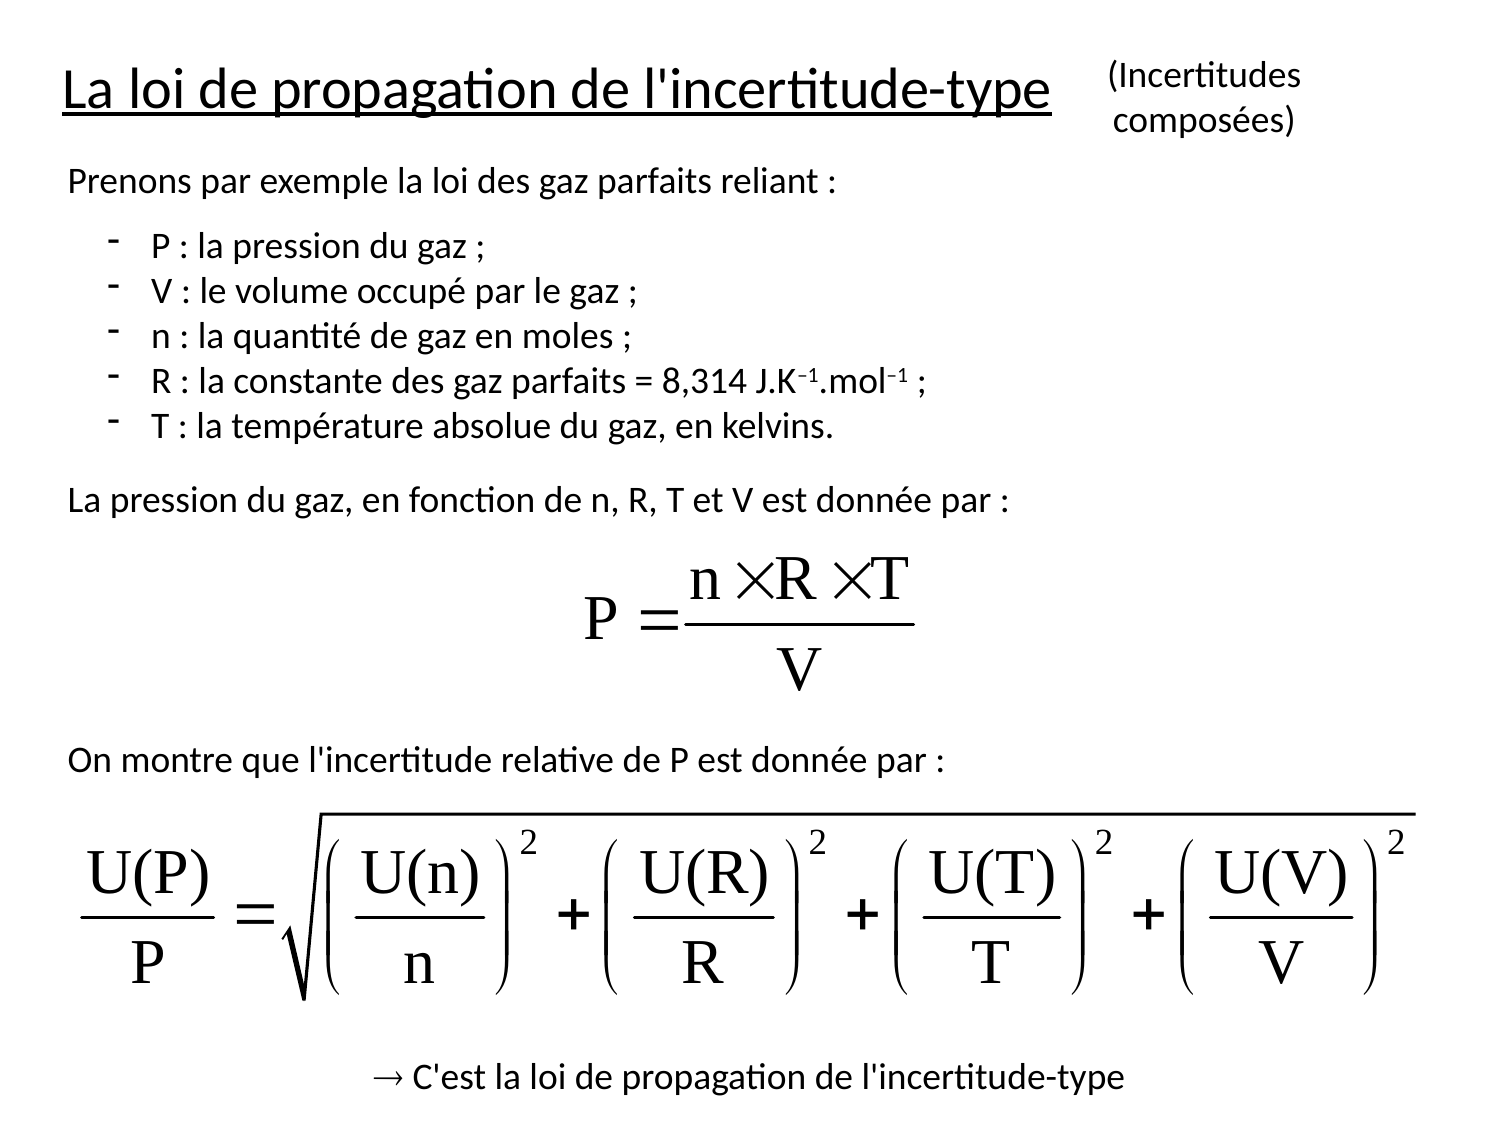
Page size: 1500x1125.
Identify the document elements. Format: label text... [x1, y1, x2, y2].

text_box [573, 538, 927, 705]
text_box Prenons par exemple la loi des gaz parfaits reliant : P : la pression du gaz ; V : le volume occupé par le gaz ; n : la quantité de gaz en moles ; R : la constante des gaz parfaits = 8,314 J.K–1.mol–1 ; T : la température absolue du gaz, en kelvins. [53, 148, 971, 454]
text_box (Incertitudes composées) [1092, 42, 1317, 148]
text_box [70, 799, 1430, 1014]
text_box On montre que l'incertitude relative de P est donnée par : [53, 727, 974, 788]
text_box La pression du gaz, en fonction de n, R, T et V est donnée par : [53, 467, 1032, 528]
text_box La loi de propagation de l'incertitude-type [47, 42, 1068, 128]
text_box  C'est la loi de propagation de l'incertitude-type [358, 1045, 1142, 1105]
